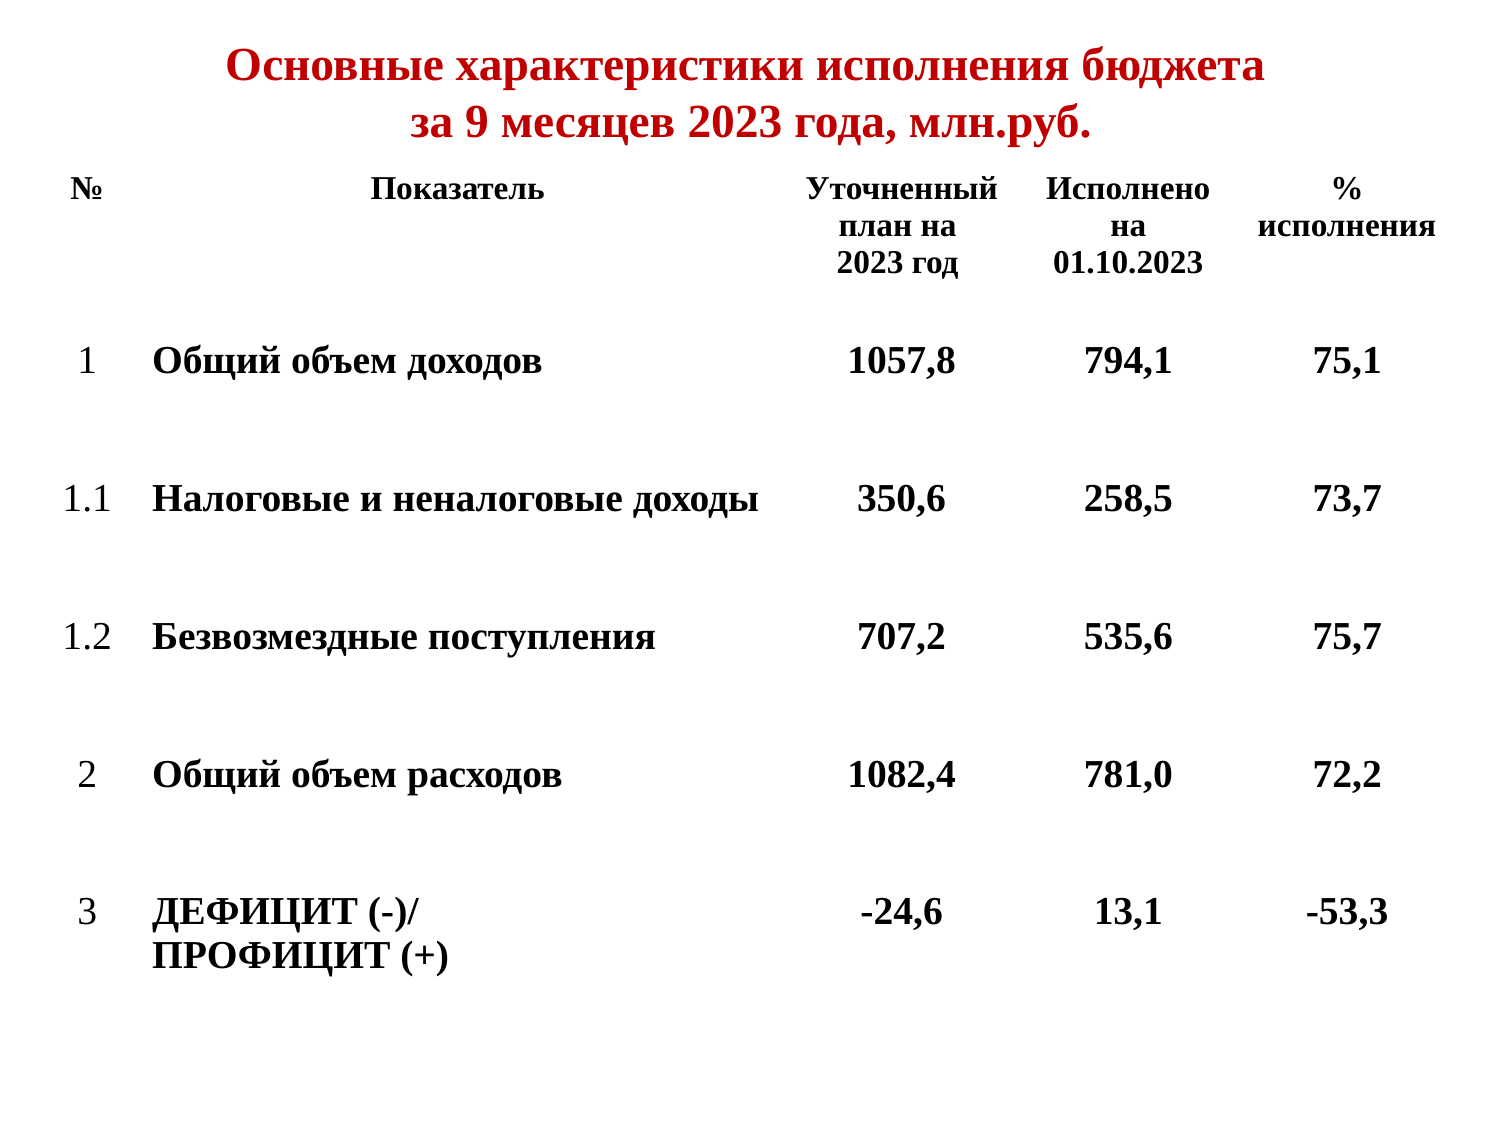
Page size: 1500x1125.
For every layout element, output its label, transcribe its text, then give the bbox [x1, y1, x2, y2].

table_cell 707,2 [779, 607, 1024, 743]
table_cell 1 [38, 334, 136, 468]
table_header % исполнения [1233, 163, 1461, 328]
table_cell 75,7 [1233, 607, 1461, 743]
table_header Исполнено на 01.10.2023 [1026, 163, 1231, 328]
table_cell -24,6 [779, 883, 1024, 1019]
table_cell 781,0 [1026, 745, 1231, 881]
table_cell 13,1 [1026, 883, 1231, 1019]
table_header Показатель [138, 163, 778, 328]
table_cell 3 [38, 883, 136, 1019]
table_header Уточненный план на 2023 год [779, 163, 1024, 328]
table_cell Общий объем расходов [138, 745, 778, 881]
table_cell Общий объем доходов [138, 334, 778, 468]
table_cell 258,5 [1026, 469, 1231, 606]
table_cell 72,2 [1233, 745, 1461, 881]
table_cell 1057,8 [779, 334, 1024, 468]
title Основные характеристики исполнения бюджета за 9 месяцев 2023 года, млн.руб. [37, 24, 1466, 155]
table_header № [38, 163, 136, 328]
table_cell 1082,4 [779, 745, 1024, 881]
table_cell -53,3 [1233, 883, 1461, 1019]
table_cell 1.1 [38, 469, 136, 606]
table_cell 73,7 [1233, 469, 1461, 606]
table_cell Безвозмездные поступления [138, 607, 778, 743]
table_cell 794,1 [1026, 334, 1231, 468]
table_cell 535,6 [1026, 607, 1231, 743]
table_cell 2 [38, 745, 136, 881]
table_cell 350,6 [779, 469, 1024, 606]
table_cell Налоговые и неналоговые доходы [138, 469, 778, 606]
table_cell 75,1 [1233, 334, 1461, 468]
table_cell 1.2 [38, 607, 136, 743]
table_cell ДЕФИЦИТ (-)/ ПРОФИЦИТ (+) [138, 883, 778, 1019]
